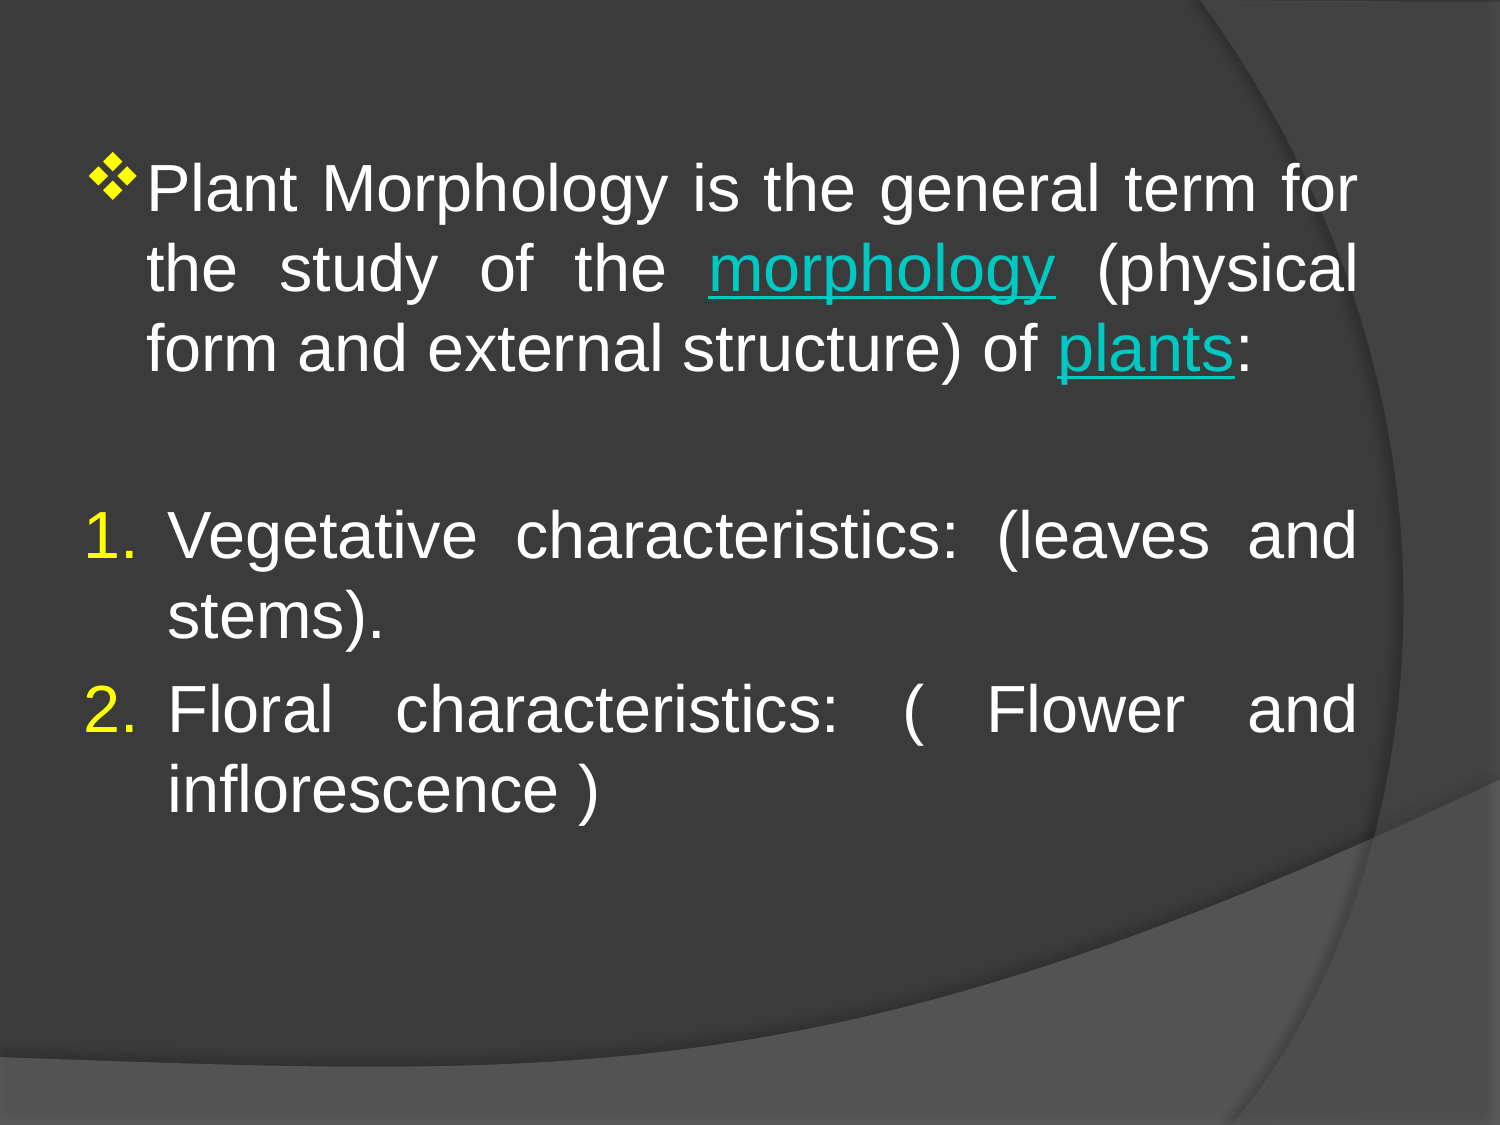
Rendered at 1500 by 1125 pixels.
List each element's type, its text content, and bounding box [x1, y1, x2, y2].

list Plant Morphology is the general term for the study of the morphology (physical form and external structure) of plants: Vegetative characteristics: (leaves and stems). Floral characteristics: ( Flower and inflorescence ) [62, 137, 1375, 888]
